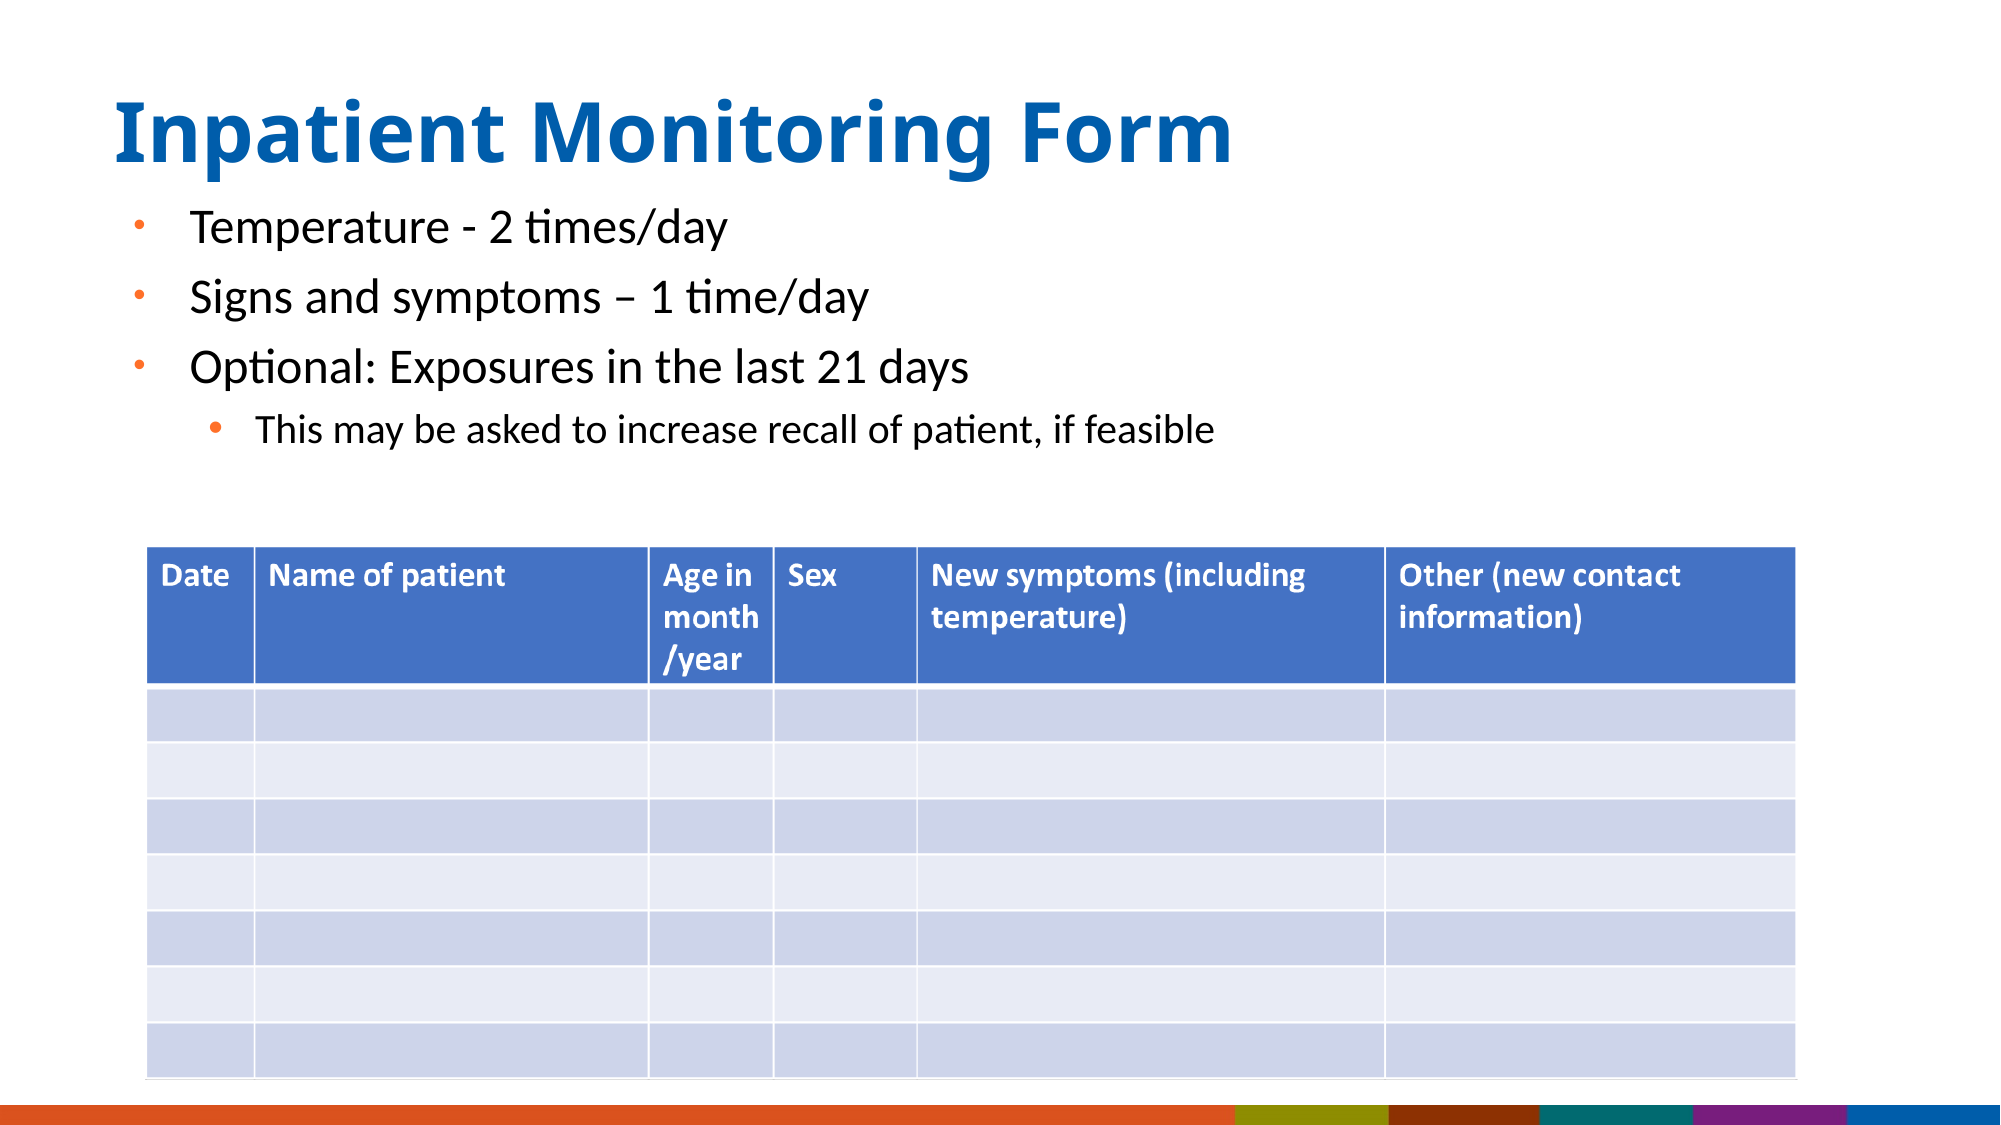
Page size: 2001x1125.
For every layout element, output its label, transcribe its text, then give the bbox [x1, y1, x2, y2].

title Inpatient Monitoring Form [99, 45, 1900, 187]
text_box Temperature - 2 times/day Signs and symptoms – 1 time/day Optional: Exposures in the last 21 days This may be asked to increase recall of patient, if feasible [118, 186, 1653, 467]
picture [0, 1105, 2000, 1125]
picture [145, 540, 1801, 1081]
